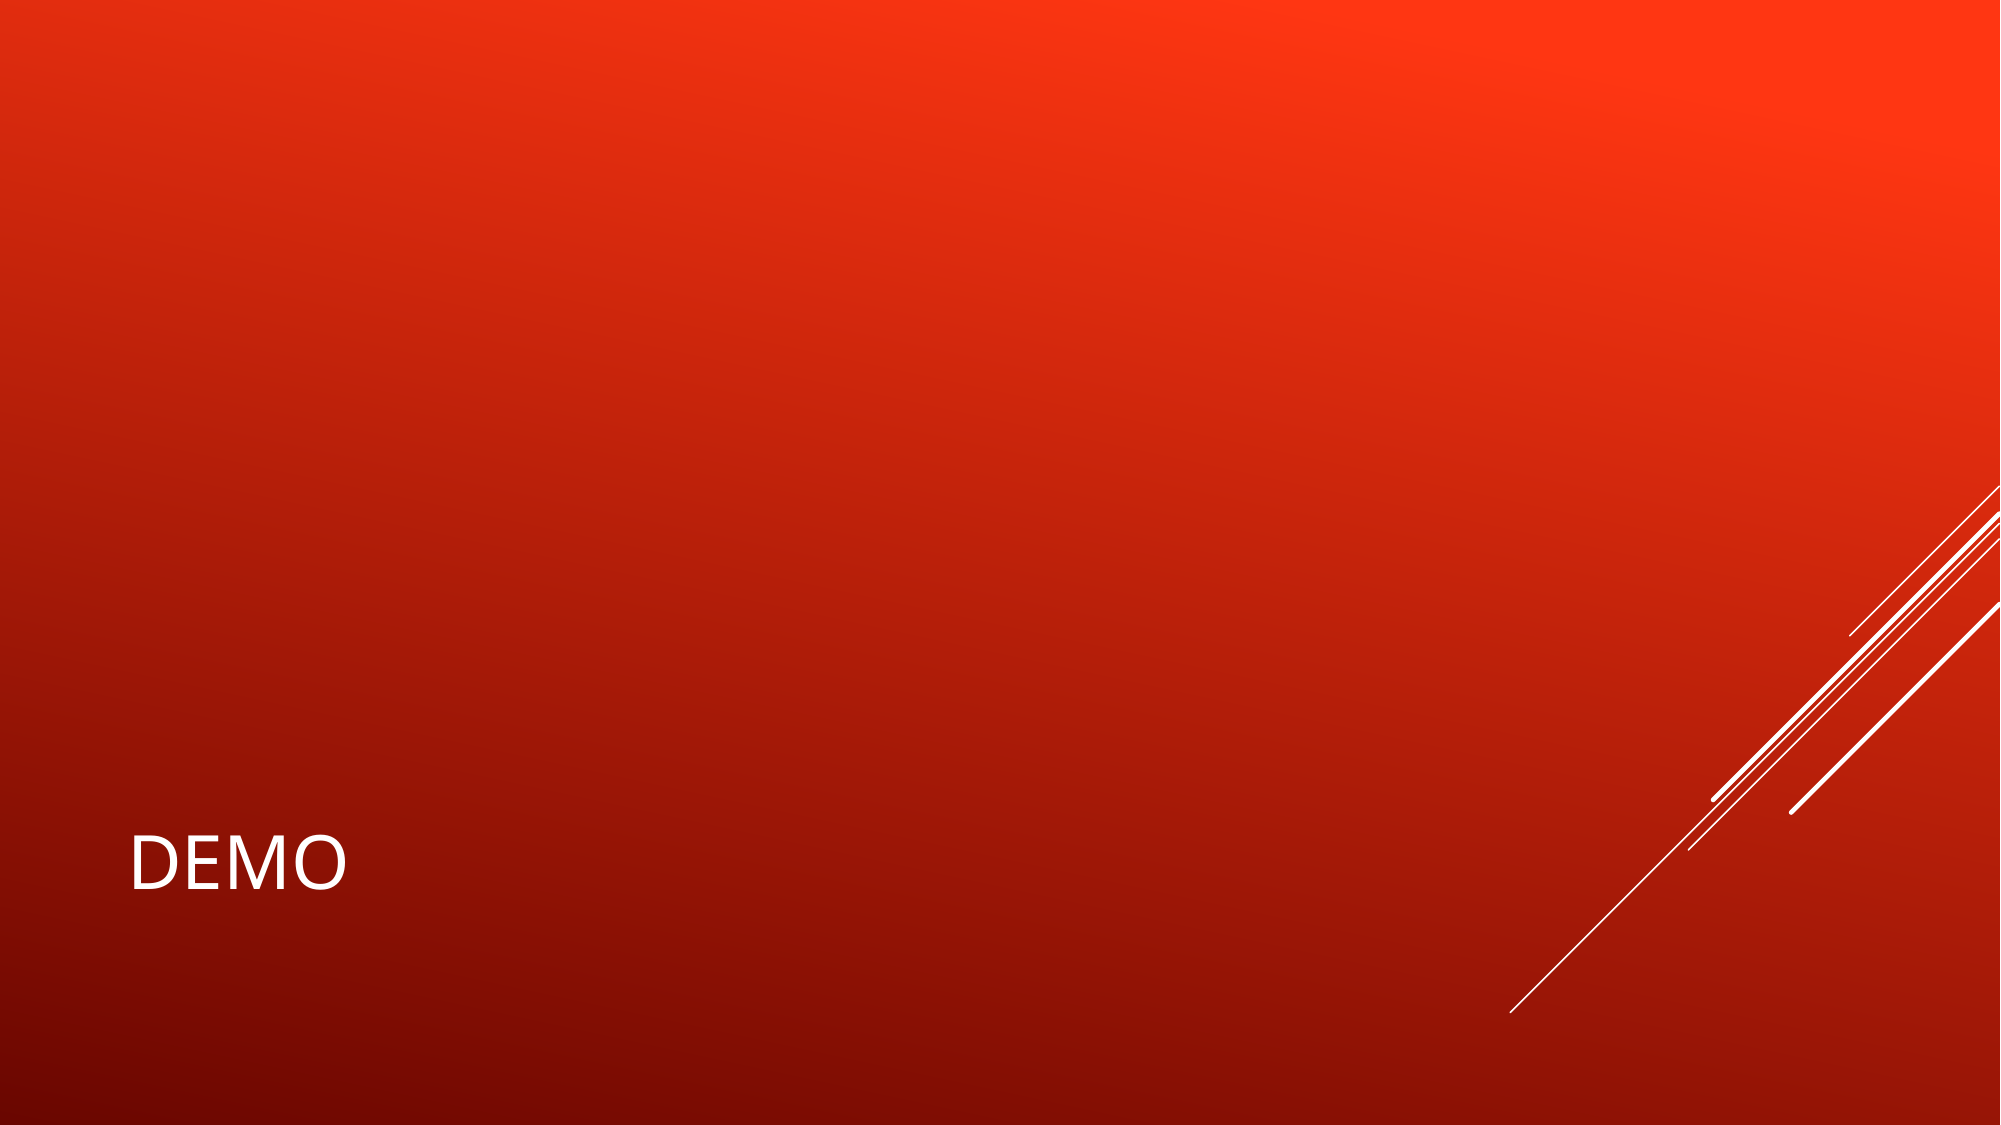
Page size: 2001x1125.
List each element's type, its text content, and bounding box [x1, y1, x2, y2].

title DEMO [112, 736, 1513, 984]
